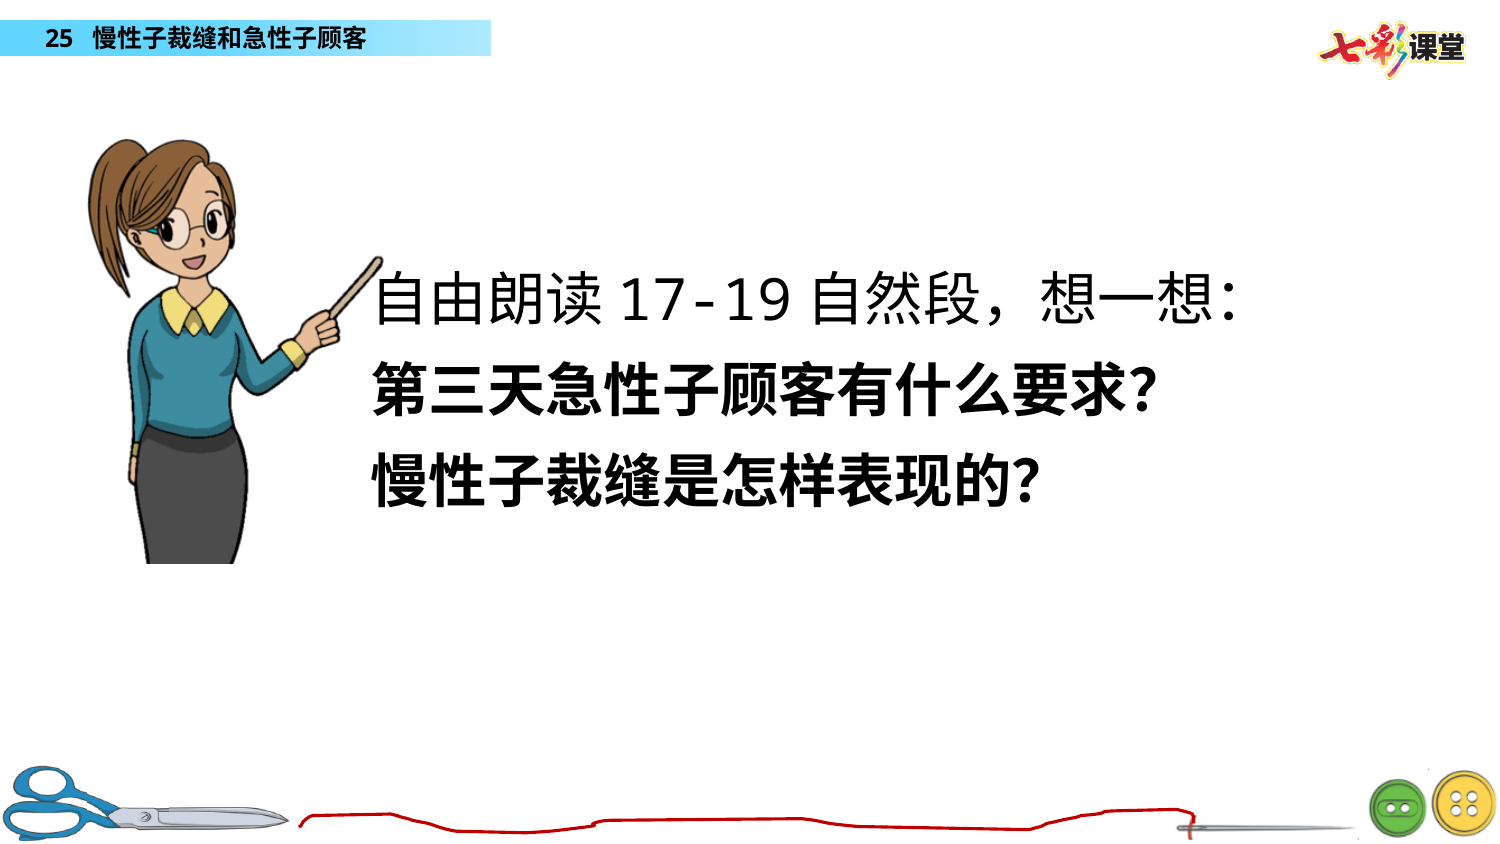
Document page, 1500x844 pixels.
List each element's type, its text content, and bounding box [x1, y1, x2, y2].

picture [86, 138, 385, 564]
picture [0, 764, 290, 844]
text_box 自由朗读17-19自然段，想一想： 第三天急性子顾客有什么要求？ 慢性子裁缝是怎样表现的？ [389, 234, 1288, 522]
picture [1365, 769, 1500, 839]
picture [1316, 20, 1468, 80]
picture [1173, 816, 1358, 839]
